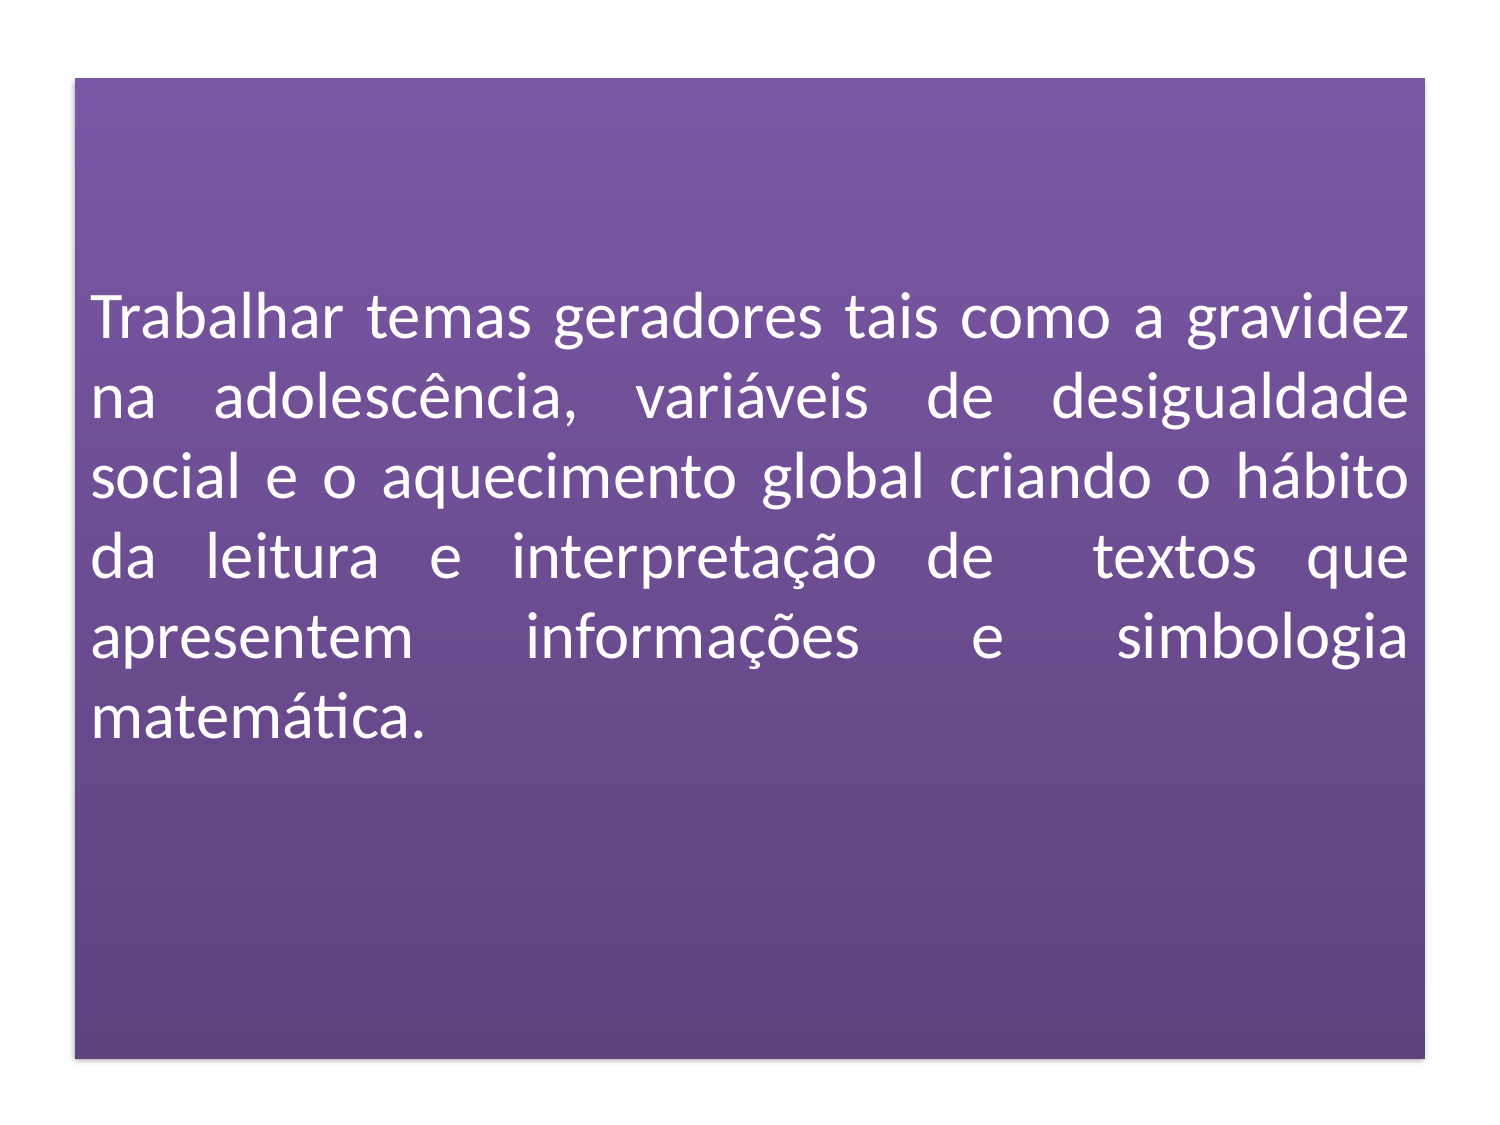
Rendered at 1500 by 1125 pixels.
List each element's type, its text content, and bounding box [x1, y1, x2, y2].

list Trabalhar temas geradores tais como a gravidez na adolescência, variáveis de desigualdade social e o aquecimento global criando o hábito da leitura e interpretação de textos que apresentem informações e simbologia matemática. [75, 78, 1425, 1059]
